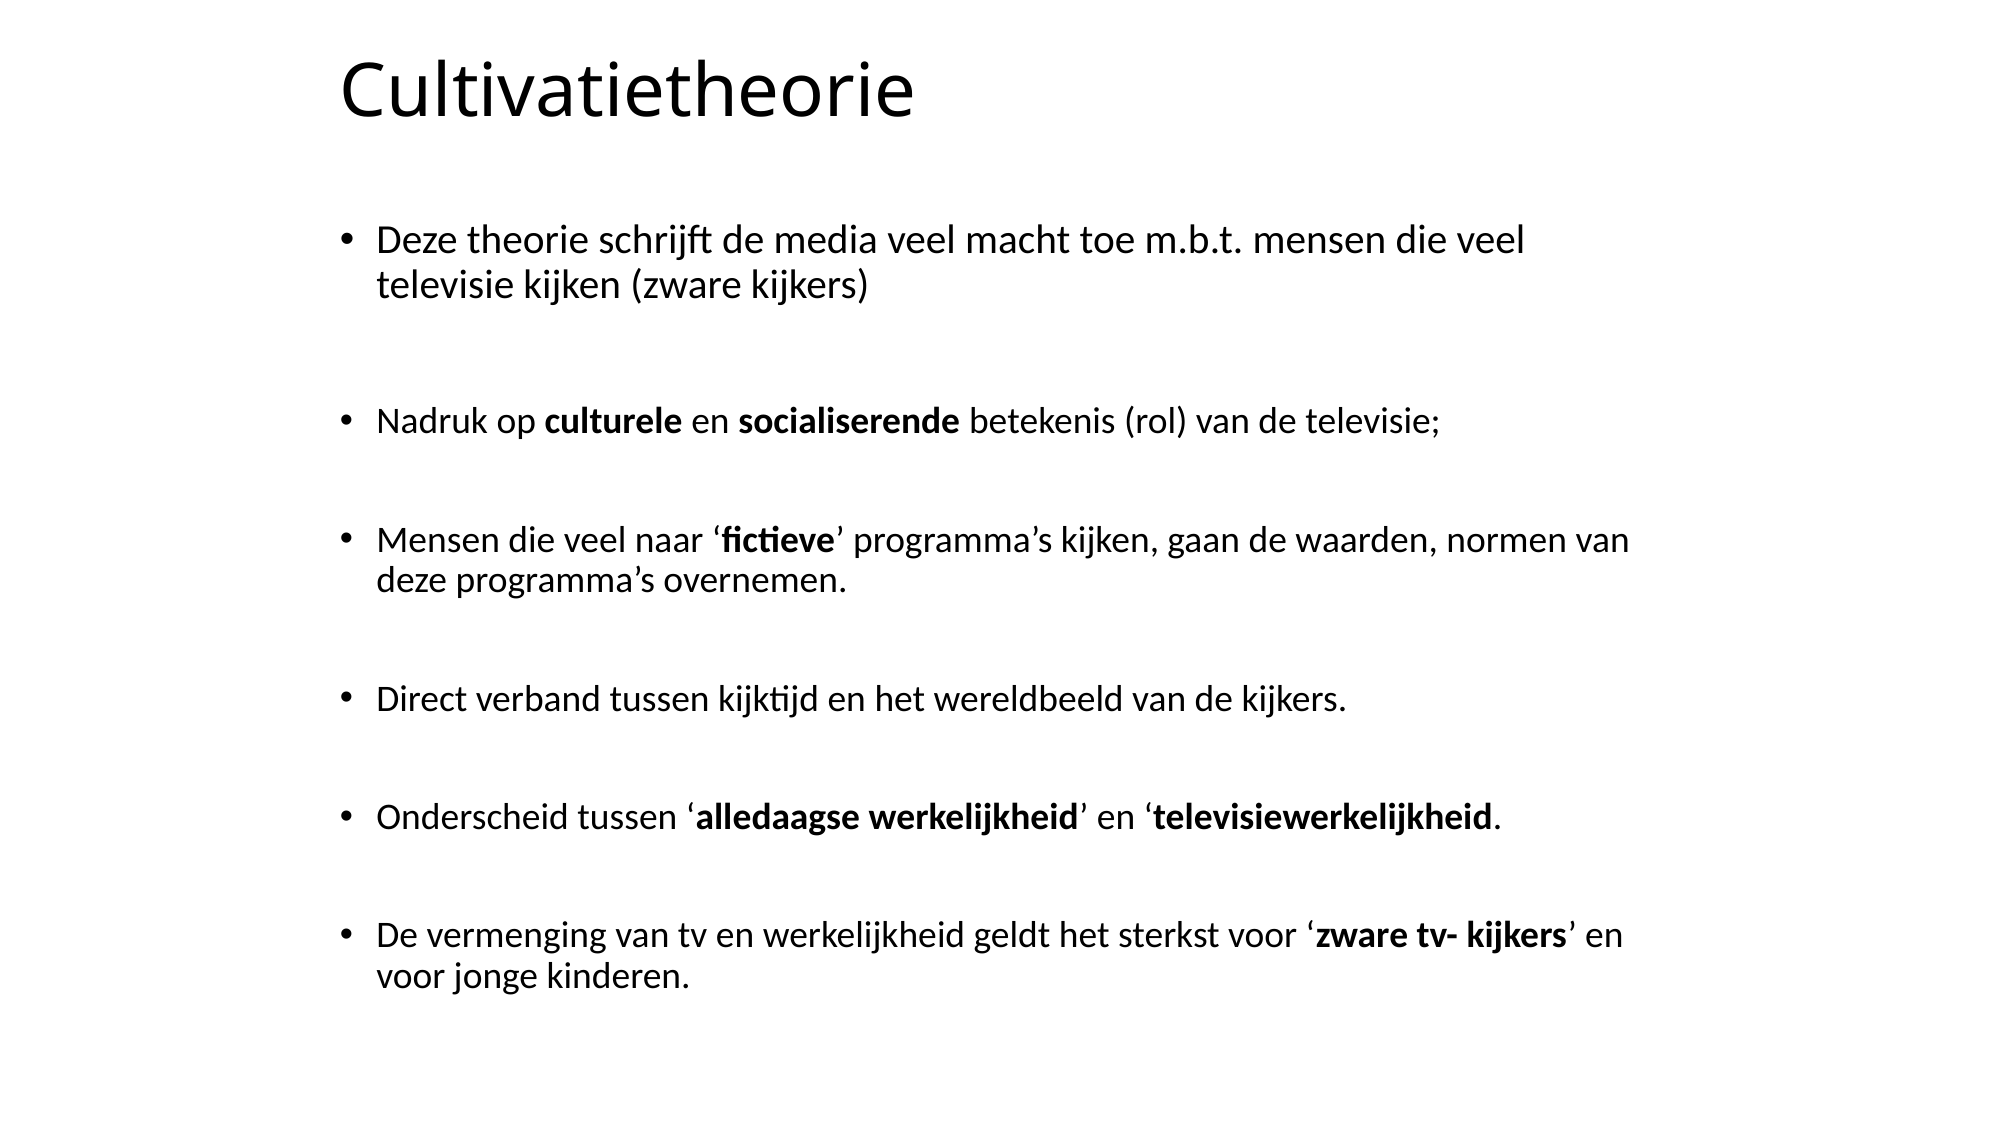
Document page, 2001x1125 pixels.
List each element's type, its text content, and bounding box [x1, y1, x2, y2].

list Deze theorie schrijft de media veel macht toe m.b.t. mensen die veel televisie kijken (zware kijkers) Nadruk op culturele en socialiserende betekenis (rol) van de televisie; Mensen die veel naar ‘fictieve’ programma’s kijken, gaan de waarden, normen van deze programma’s overnemen. Direct verband tussen kijktijd en het wereldbeeld van de kijkers. Onderscheid tussen ‘alledaagse werkelijkheid’ en ‘televisiewerkelijkheid. De vermenging van tv en werkelijkheid geldt het sterkst voor ‘zware tv- kijkers’ en voor jonge kinderen. [324, 210, 1675, 1005]
title Cultivatietheorie [324, 45, 1675, 141]
